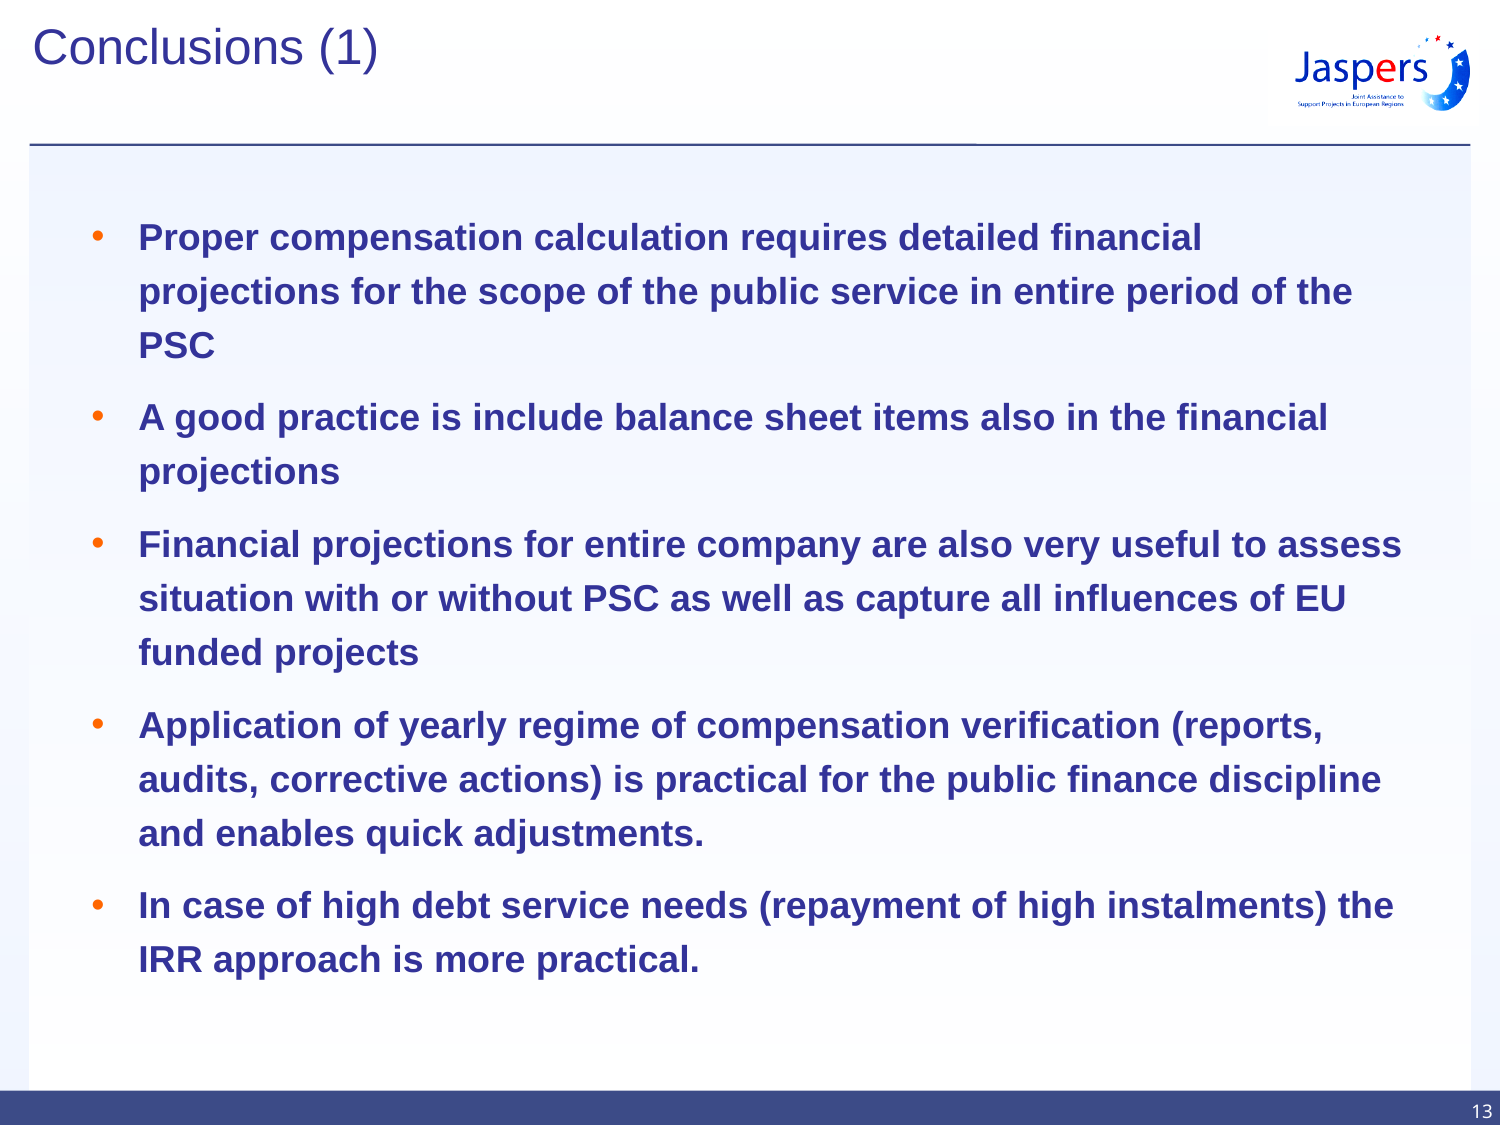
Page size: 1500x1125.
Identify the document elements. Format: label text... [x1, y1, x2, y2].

slide_number 13 [1195, 1091, 1500, 1125]
text_box Conclusions (1) [17, 7, 1500, 149]
text_box Proper compensation calculation requires detailed financial projections for the scope of the public service in entire period of the PSC A good practice is include balance sheet items also in the financial projections Financial projections for entire company are also very useful to assess situation with or without PSC as well as capture all influences of EU funded projects Application of yearly regime of compensation verification (reports, audits, corrective actions) is practical for the public finance discipline and enables quick adjustments. In case of high debt service needs (repayment of high instalments) the IRR approach is more practical. [76, 196, 1424, 988]
